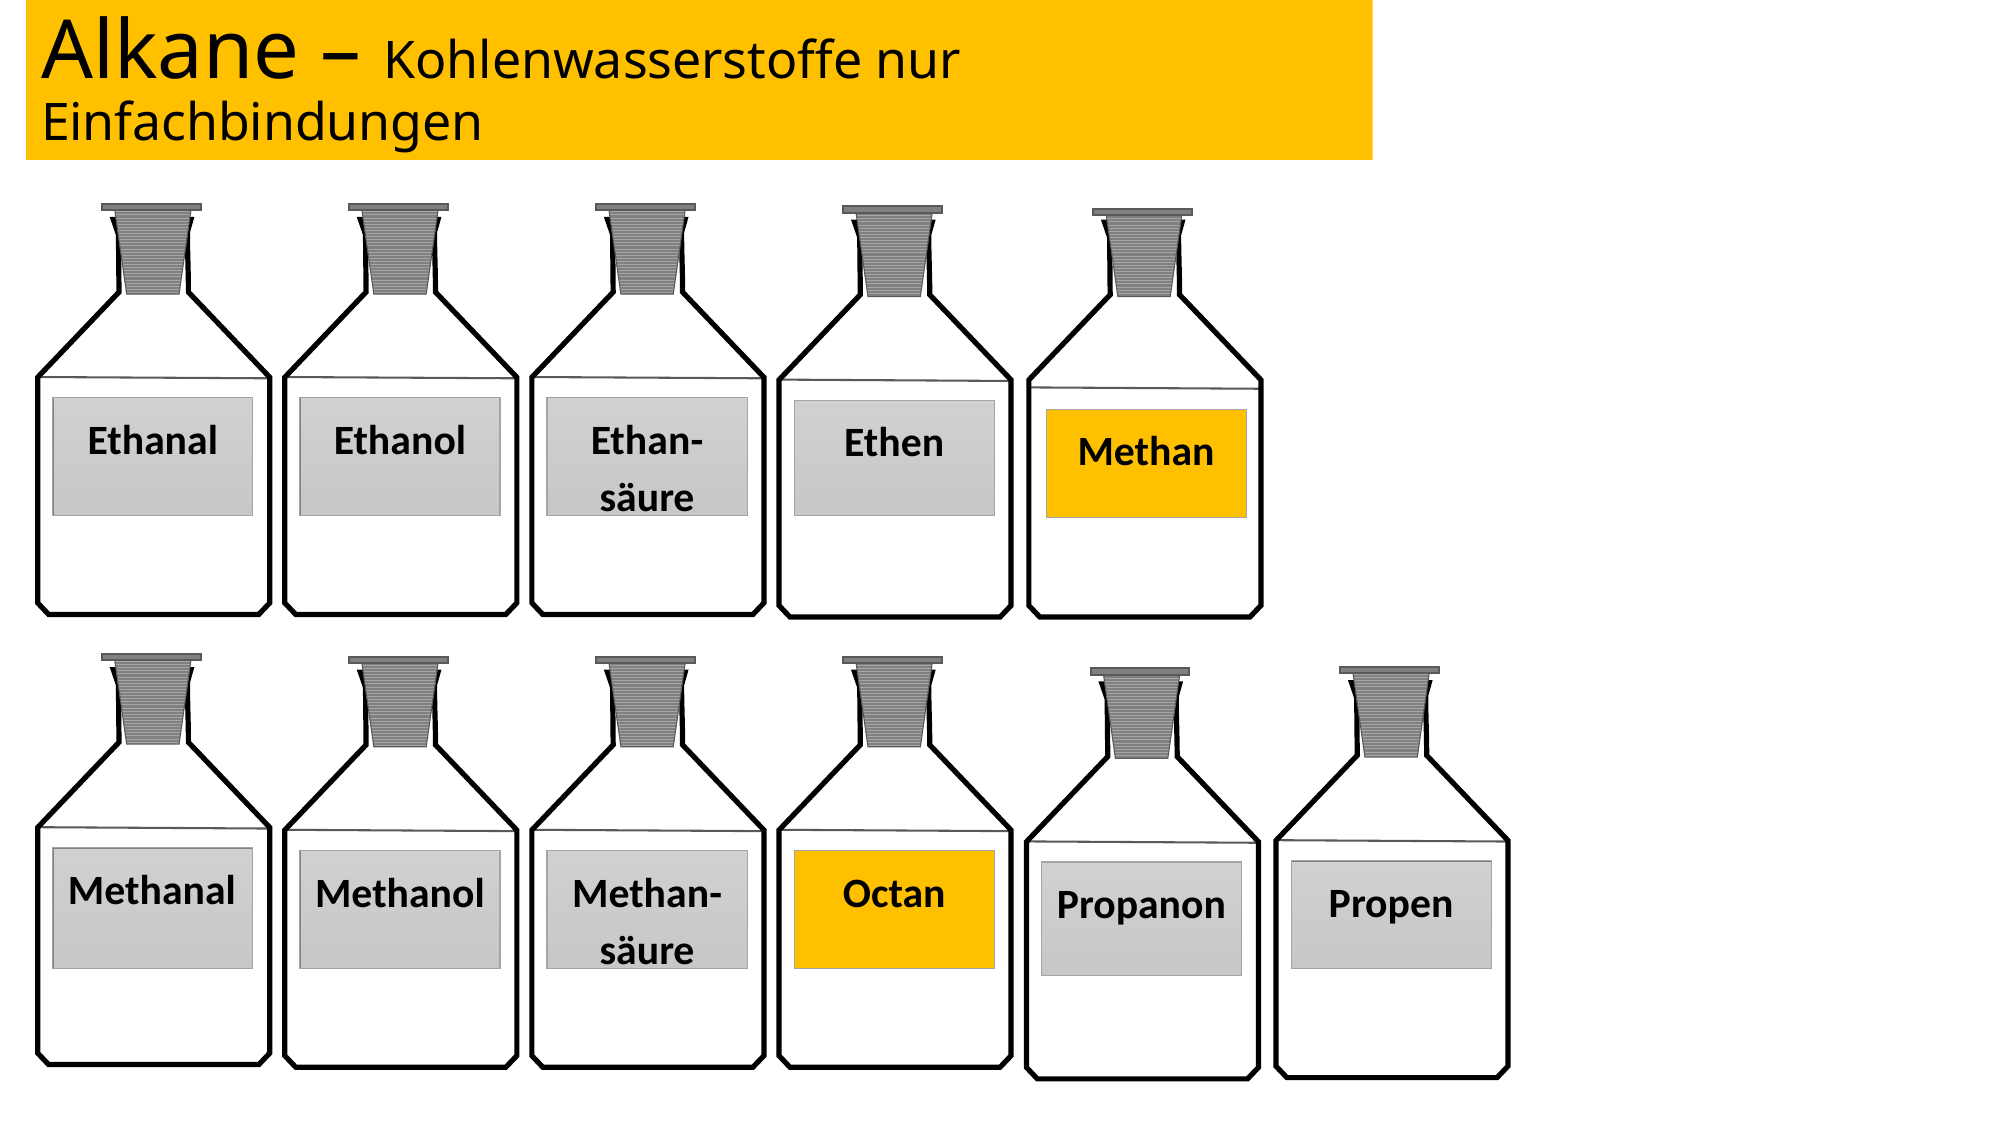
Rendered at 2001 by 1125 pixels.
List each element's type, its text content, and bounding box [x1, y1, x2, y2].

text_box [1028, 208, 1261, 617]
title Alkane – Kohlenwasserstoffe nur Einfachbindungen [26, 0, 1373, 160]
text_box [531, 656, 764, 1068]
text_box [284, 203, 517, 615]
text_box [531, 203, 764, 615]
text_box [1275, 666, 1509, 1078]
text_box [37, 653, 270, 1065]
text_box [778, 656, 1012, 1068]
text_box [1026, 668, 1259, 1079]
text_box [284, 656, 517, 1068]
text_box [37, 203, 270, 615]
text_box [778, 206, 1012, 617]
